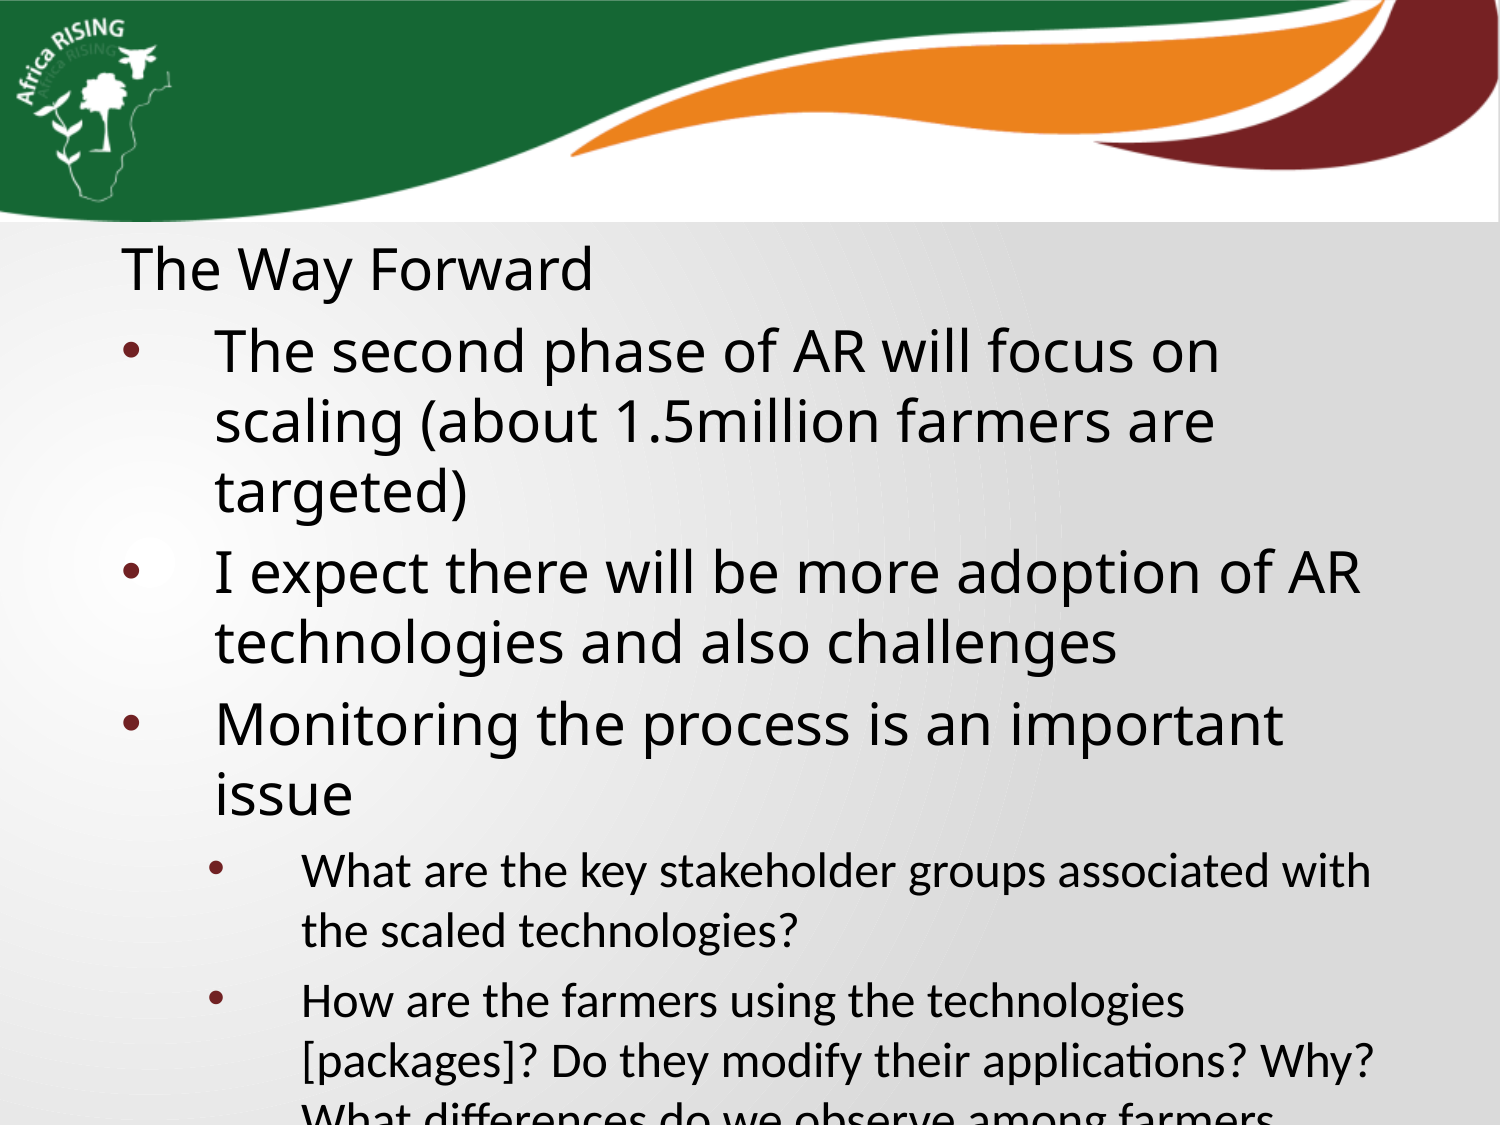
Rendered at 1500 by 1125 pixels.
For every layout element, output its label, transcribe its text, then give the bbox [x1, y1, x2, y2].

picture [0, 0, 1499, 222]
list The Way Forward The second phase of AR will focus on scaling (about 1.5million farmers are targeted) I expect there will be more adoption of AR technologies and also challenges Monitoring the process is an important issue What are the key stakeholder groups associated with the scaled technologies? How are the farmers using the technologies [packages]? Do they modify their applications? Why? What differences do we observe among farmers groups? [87, 224, 1425, 1075]
